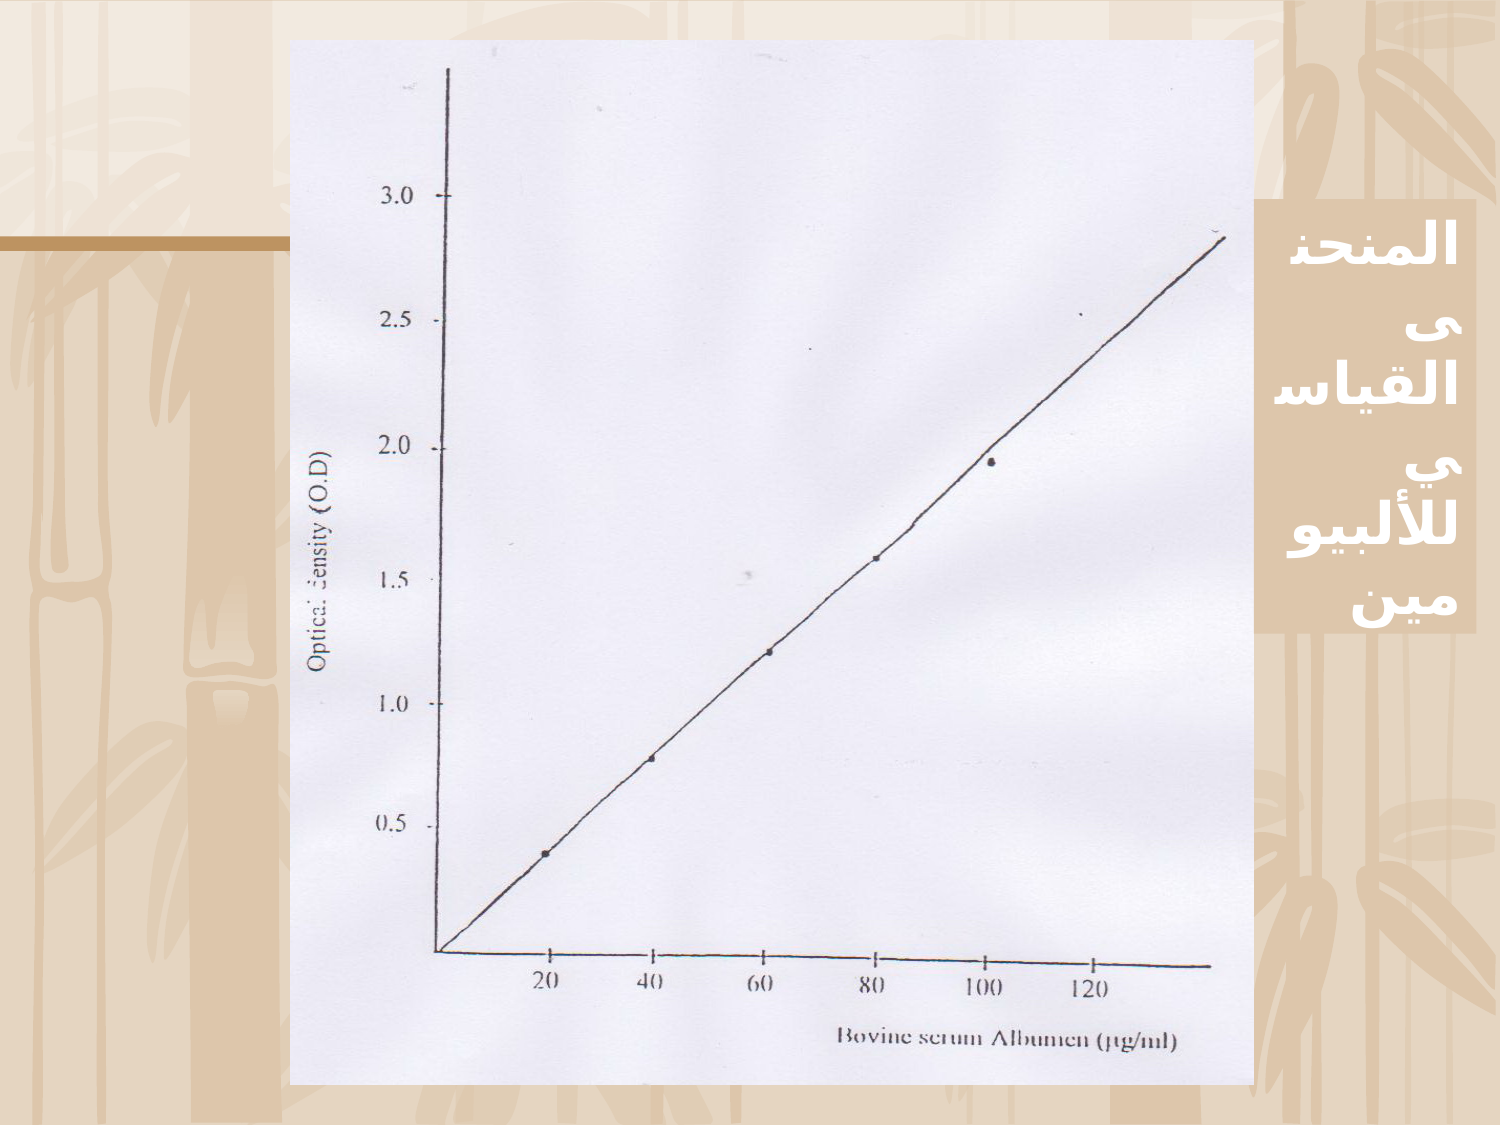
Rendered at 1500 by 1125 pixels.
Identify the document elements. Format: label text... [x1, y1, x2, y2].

picture [289, 39, 1255, 1086]
text_box المنحنى القياسي للألبيومين [1259, 199, 1477, 634]
